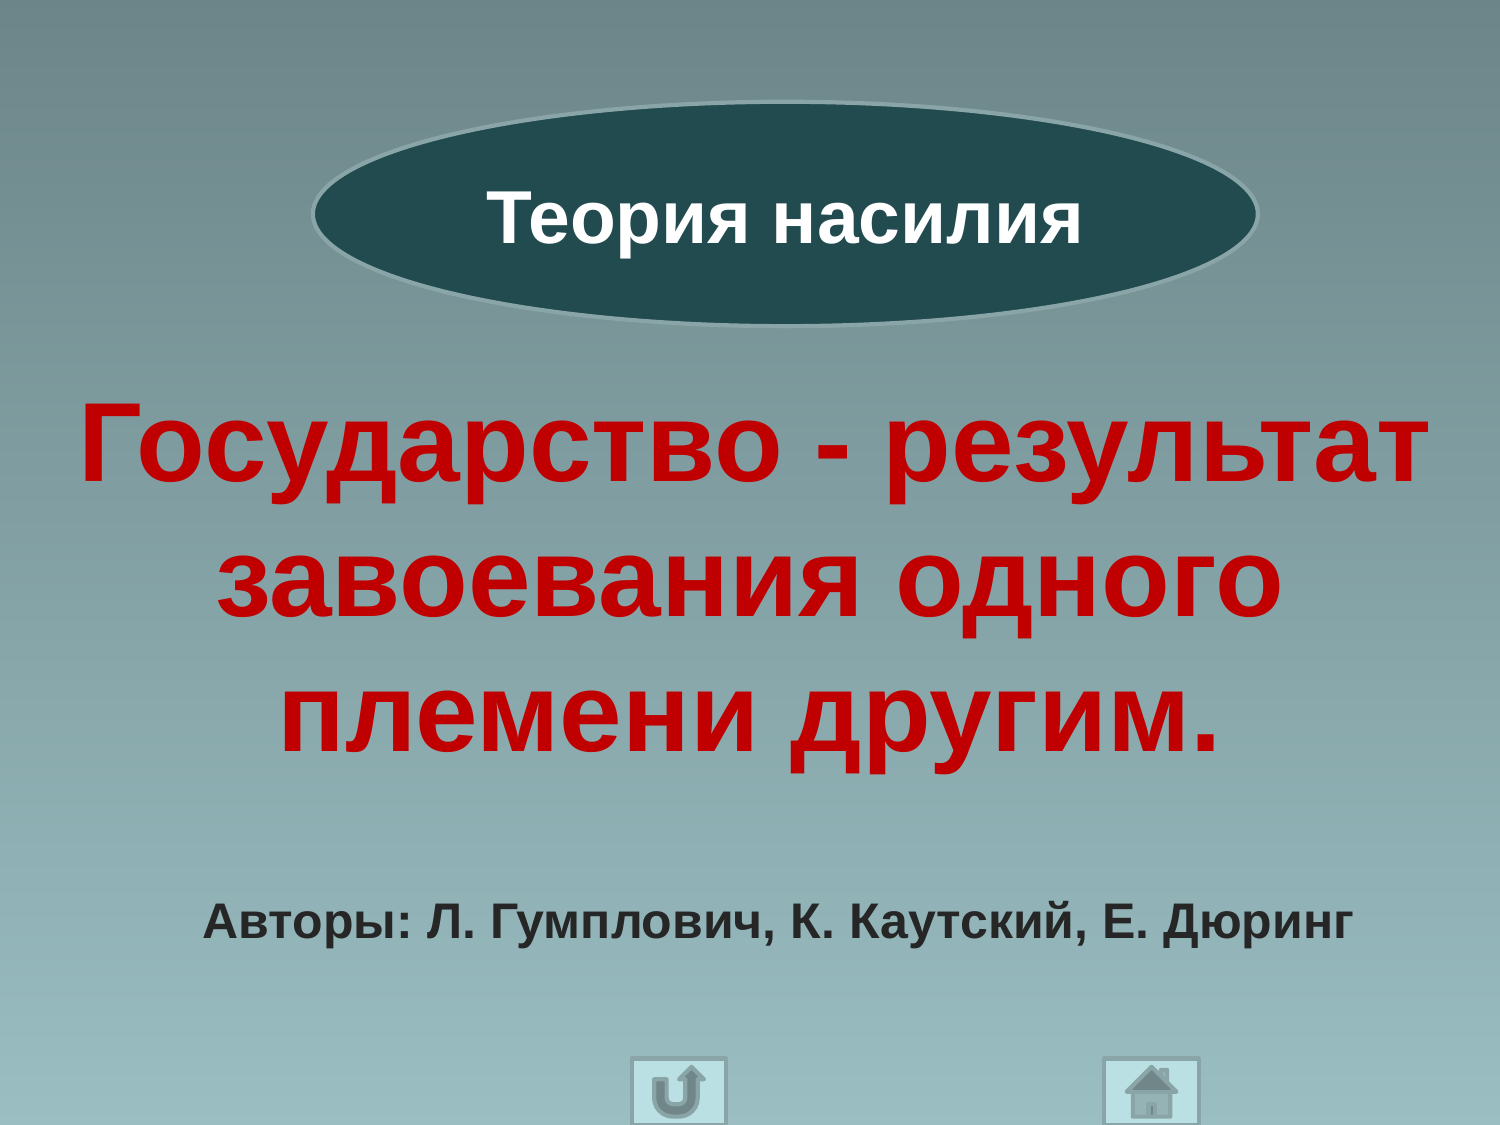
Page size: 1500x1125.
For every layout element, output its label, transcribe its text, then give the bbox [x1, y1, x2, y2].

text_box Государство - результат завоевания одного племени другим. [0, 361, 1500, 917]
text_box [630, 1056, 728, 1125]
text_box [1102, 1056, 1201, 1125]
text_box Теория насилия [310, 99, 1260, 329]
text_box Авторы: Л. Гумплович, К. Каутский, Е. Дюринг [187, 881, 1370, 957]
